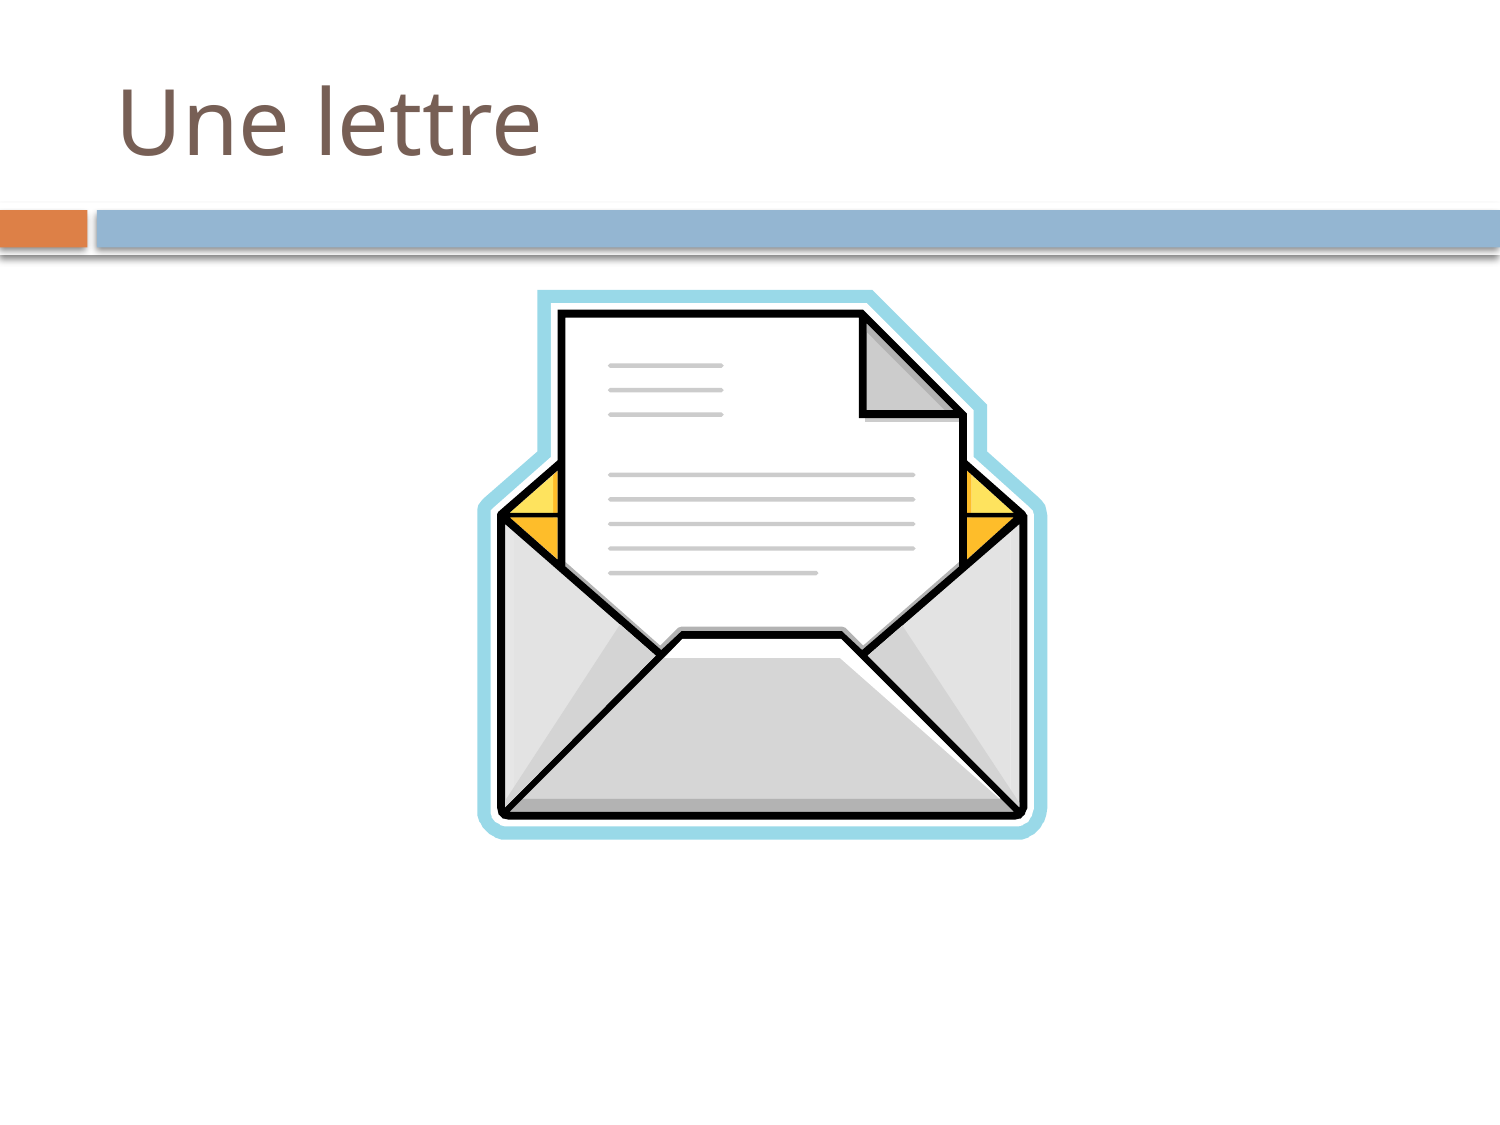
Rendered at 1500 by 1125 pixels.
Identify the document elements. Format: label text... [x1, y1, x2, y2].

picture [474, 287, 1050, 843]
title Une lettre [100, 37, 1438, 200]
